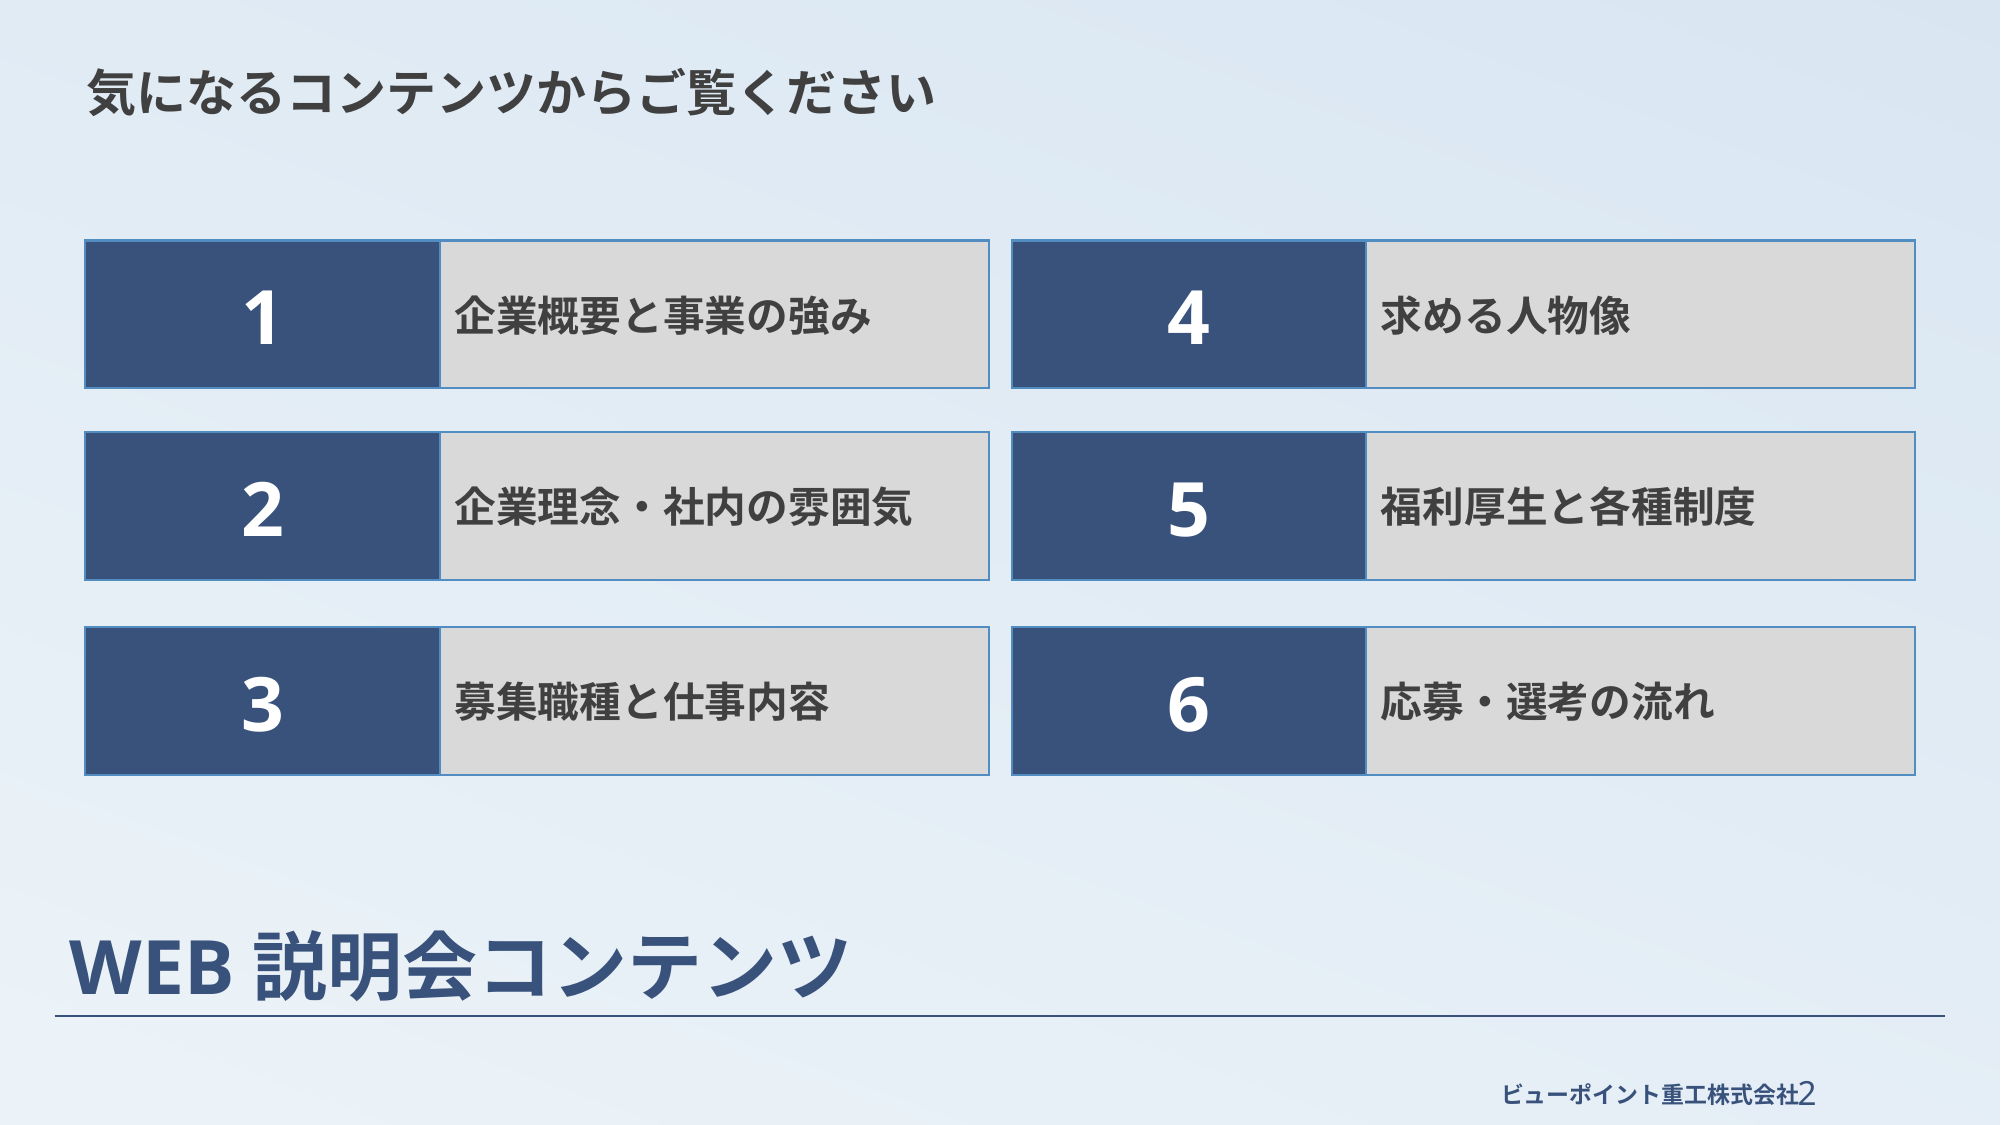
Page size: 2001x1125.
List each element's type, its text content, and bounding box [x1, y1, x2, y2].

text_box 2 [84, 431, 439, 581]
text_box 福利厚生と各種制度 [1365, 431, 1916, 581]
text_box 募集職種と仕事内容 [439, 626, 990, 776]
text_box 気になるコンテンツからご覧ください [71, 54, 951, 130]
text_box 1 [84, 239, 439, 389]
text_box 企業概要と事業の強み [439, 239, 990, 389]
text_box 4 [1011, 239, 1365, 389]
text_box 企業理念・社内の雰囲気 [439, 431, 990, 581]
text_box 3 [84, 626, 439, 776]
title WEB説明会コンテンツ [54, 923, 1855, 1017]
text_box 応募・選考の流れ [1365, 626, 1916, 776]
text_box 求める人物像 [1365, 239, 1916, 389]
text_box 5 [1011, 431, 1365, 581]
text_box 6 [1011, 626, 1365, 776]
